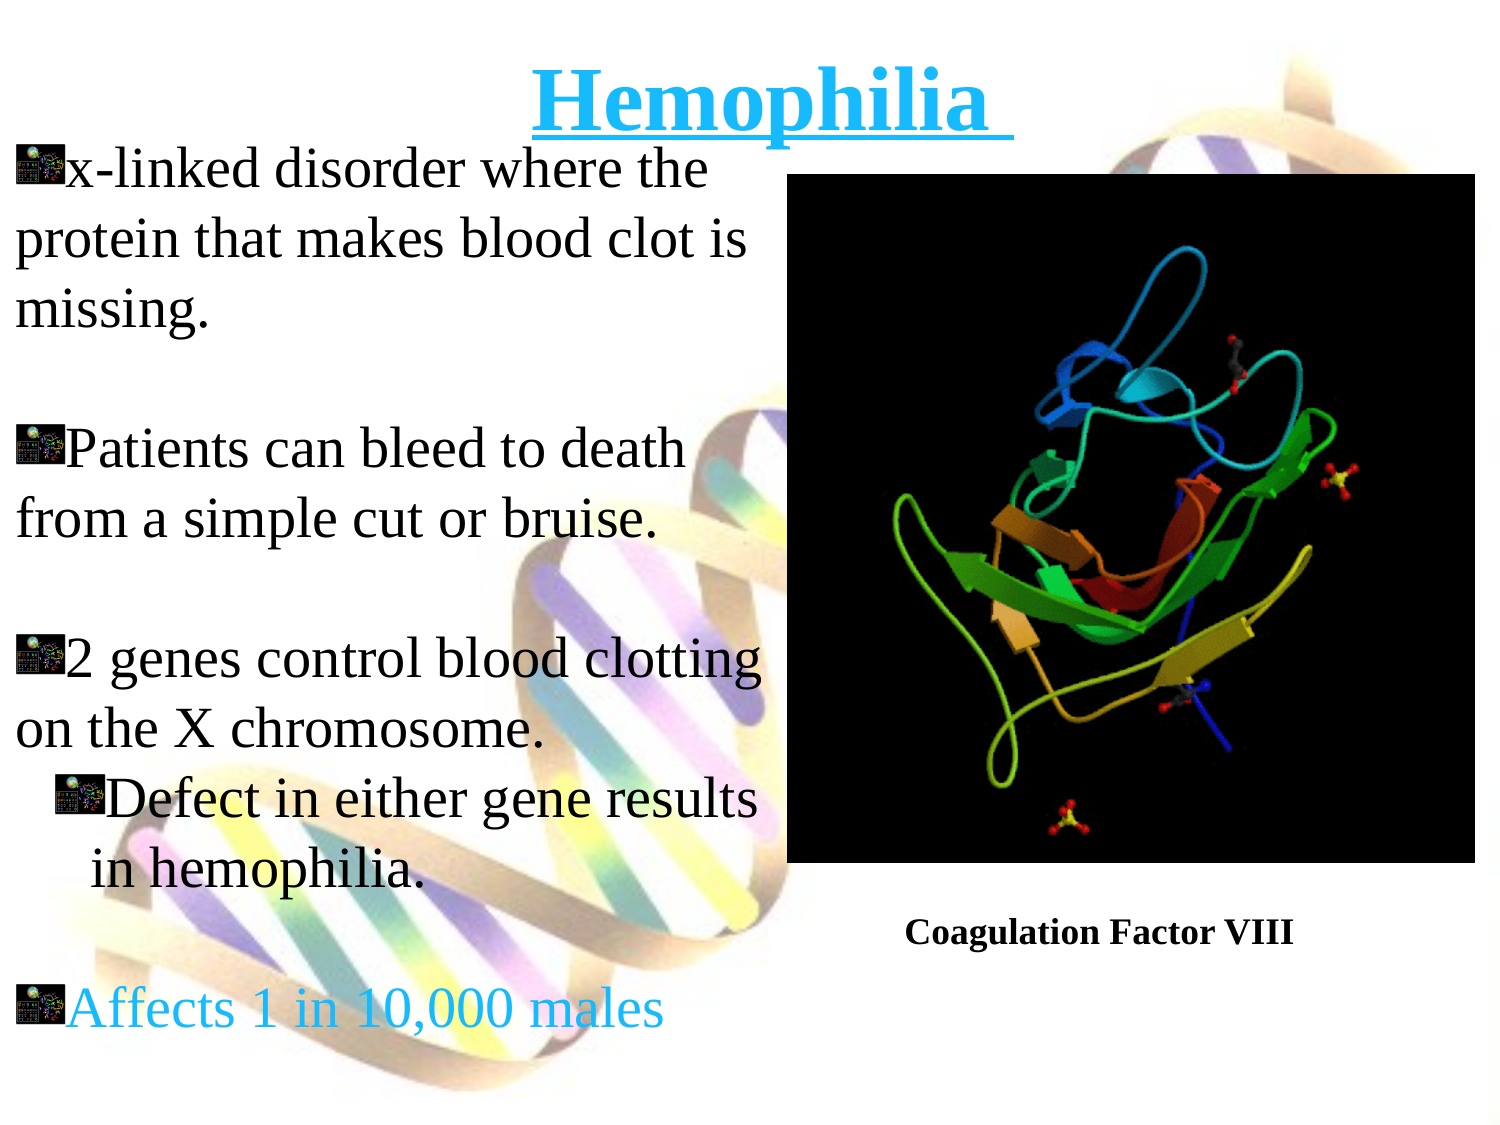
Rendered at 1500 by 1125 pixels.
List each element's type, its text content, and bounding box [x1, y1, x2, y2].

text_box x-linked disorder where the protein that makes blood clot is missing. Patients can bleed to death from a simple cut or bruise. 2 genes control blood clotting on the X chromosome. Defect in either gene results in hemophilia. Affects 1 in 10,000 males [0, 121, 800, 1047]
picture [15, 983, 66, 1025]
picture [787, 174, 1476, 863]
picture [15, 633, 66, 675]
picture [15, 423, 66, 465]
picture [54, 773, 106, 815]
picture [15, 143, 66, 185]
title Hemophilia [87, 0, 1438, 173]
text_box Coagulation Factor VIII [889, 899, 1310, 960]
